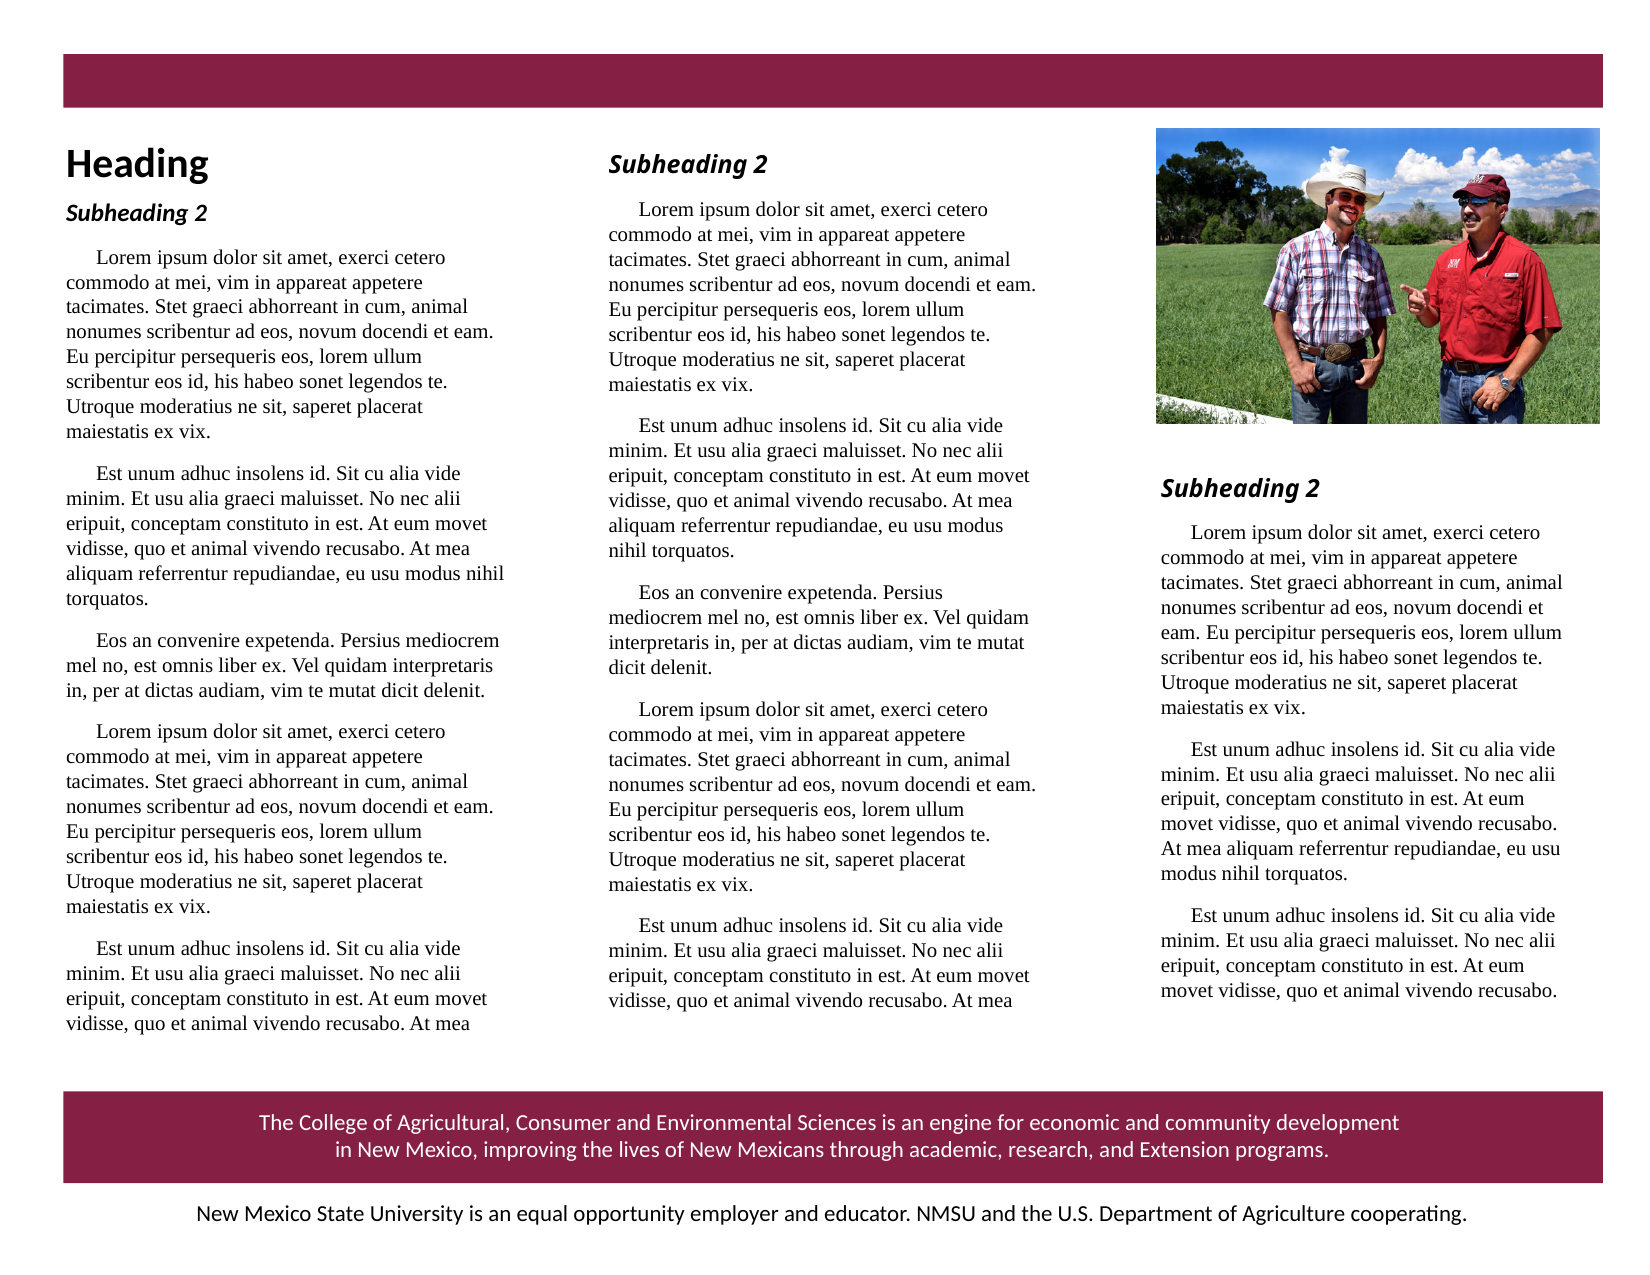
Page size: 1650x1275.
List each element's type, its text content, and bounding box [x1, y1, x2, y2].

text_box [63, 54, 1603, 108]
text_box New Mexico State University is an equal opportunity employer and educator. NMSU and the U.S. Department of Agriculture cooperating. [63, 1191, 1603, 1262]
text_box [63, 1170, 1603, 1184]
text_box The College of Agricultural, Consumer and Environmental Sciences is an engine for economic and community development in New Mexico, improving the lives of New Mexicans through academic, research, and Extension programs. [63, 1099, 1603, 1170]
text_box Subheading 2 Lorem ipsum dolor sit amet, exerci cetero commodo at mei, vim in appareat appetere tacimates. Stet graeci abhorreant in cum, animal nonumes scribentur ad eos, novum docendi et eam. Eu percipitur persequeris eos, lorem ullum scribentur eos id, his habeo sonet legendos te. Utroque moderatius ne sit, saperet placerat maiestatis ex vix. Est unum adhuc insolens id. Sit cu alia vide minim. Et usu alia graeci maluisset. No nec alii eripuit, conceptam constituto in est. At eum movet vidisse, quo et animal vivendo recusabo. At mea aliquam referrentur repudiandae, eu usu modus nihil torquatos. Eos an convenire expetenda. Persius mediocrem mel no, est omnis liber ex. Vel quidam interpretaris in, per at dictas audiam, vim te mutat dicit delenit. Lorem ipsum dolor sit amet, exerci cetero commodo at mei, vim in appareat appetere tacimates. Stet graeci abhorreant in cum, animal nonumes scribentur ad eos, novum docendi et eam. Eu percipitur persequeris eos, lorem ullum scribentur eos id, his habeo sonet legendos te. Utroque moderatius ne sit, saperet placerat maiestatis ex vix. Est unum adhuc insolens id. Sit cu alia vide minim. Et usu alia graeci maluisset. No nec alii eripuit, conceptam constituto in est. At eum movet vidisse, quo et animal vivendo recusabo. At mea [593, 141, 1057, 1069]
text_box Subheading 2 Lorem ipsum dolor sit amet, exerci cetero commodo at mei, vim in appareat appetere tacimates. Stet graeci abhorreant in cum, animal nonumes scribentur ad eos, novum docendi et eam. Eu percipitur persequeris eos, lorem ullum scribentur eos id, his habeo sonet legendos te. Utroque moderatius ne sit, saperet placerat maiestatis ex vix. Est unum adhuc insolens id. Sit cu alia vide minim. Et usu alia graeci maluisset. No nec alii eripuit, conceptam constituto in est. At eum movet vidisse, quo et animal vivendo recusabo. At mea aliquam referrentur repudiandae, eu usu modus nihil torquatos. Eos an convenire expetenda. Persius mediocrem mel no, est omnis liber ex. Vel quidam interpretaris in, per at dictas audiam, vim te mutat dicit delenit. Lorem ipsum dolor sit amet, exerci cetero commodo at mei, vim in appareat appetere tacimates. Stet graeci abhorreant in cum, animal nonumes scribentur ad eos, novum docendi et eam. Eu percipitur persequeris eos, lorem ullum scribentur eos id, his habeo sonet legendos te. Utroque moderatius ne sit, saperet placerat maiestatis ex vix. Est unum adhuc insolens id. Sit cu alia vide minim. Et usu alia graeci maluisset. No nec alii eripuit, conceptam constituto in est. At eum movet vidisse, quo et animal vivendo recusabo. At mea [51, 189, 526, 1090]
picture [1156, 128, 1600, 424]
text_box Heading [51, 128, 526, 189]
text_box [63, 1091, 1603, 1099]
text_box Subheading 2 Lorem ipsum dolor sit amet, exerci cetero commodo at mei, vim in appareat appetere tacimates. Stet graeci abhorreant in cum, animal nonumes scribentur ad eos, novum docendi et eam. Eu percipitur persequeris eos, lorem ullum scribentur eos id, his habeo sonet legendos te. Utroque moderatius ne sit, saperet placerat maiestatis ex vix. Est unum adhuc insolens id. Sit cu alia vide minim. Et usu alia graeci maluisset. No nec alii eripuit, conceptam constituto in est. At eum movet vidisse, quo et animal vivendo recusabo. At mea aliquam referrentur repudiandae, eu usu modus nihil torquatos. Est unum adhuc insolens id. Sit cu alia vide minim. Et usu alia graeci maluisset. No nec alii eripuit, conceptam constituto in est. At eum movet vidisse, quo et animal vivendo recusabo. [1145, 464, 1591, 1091]
